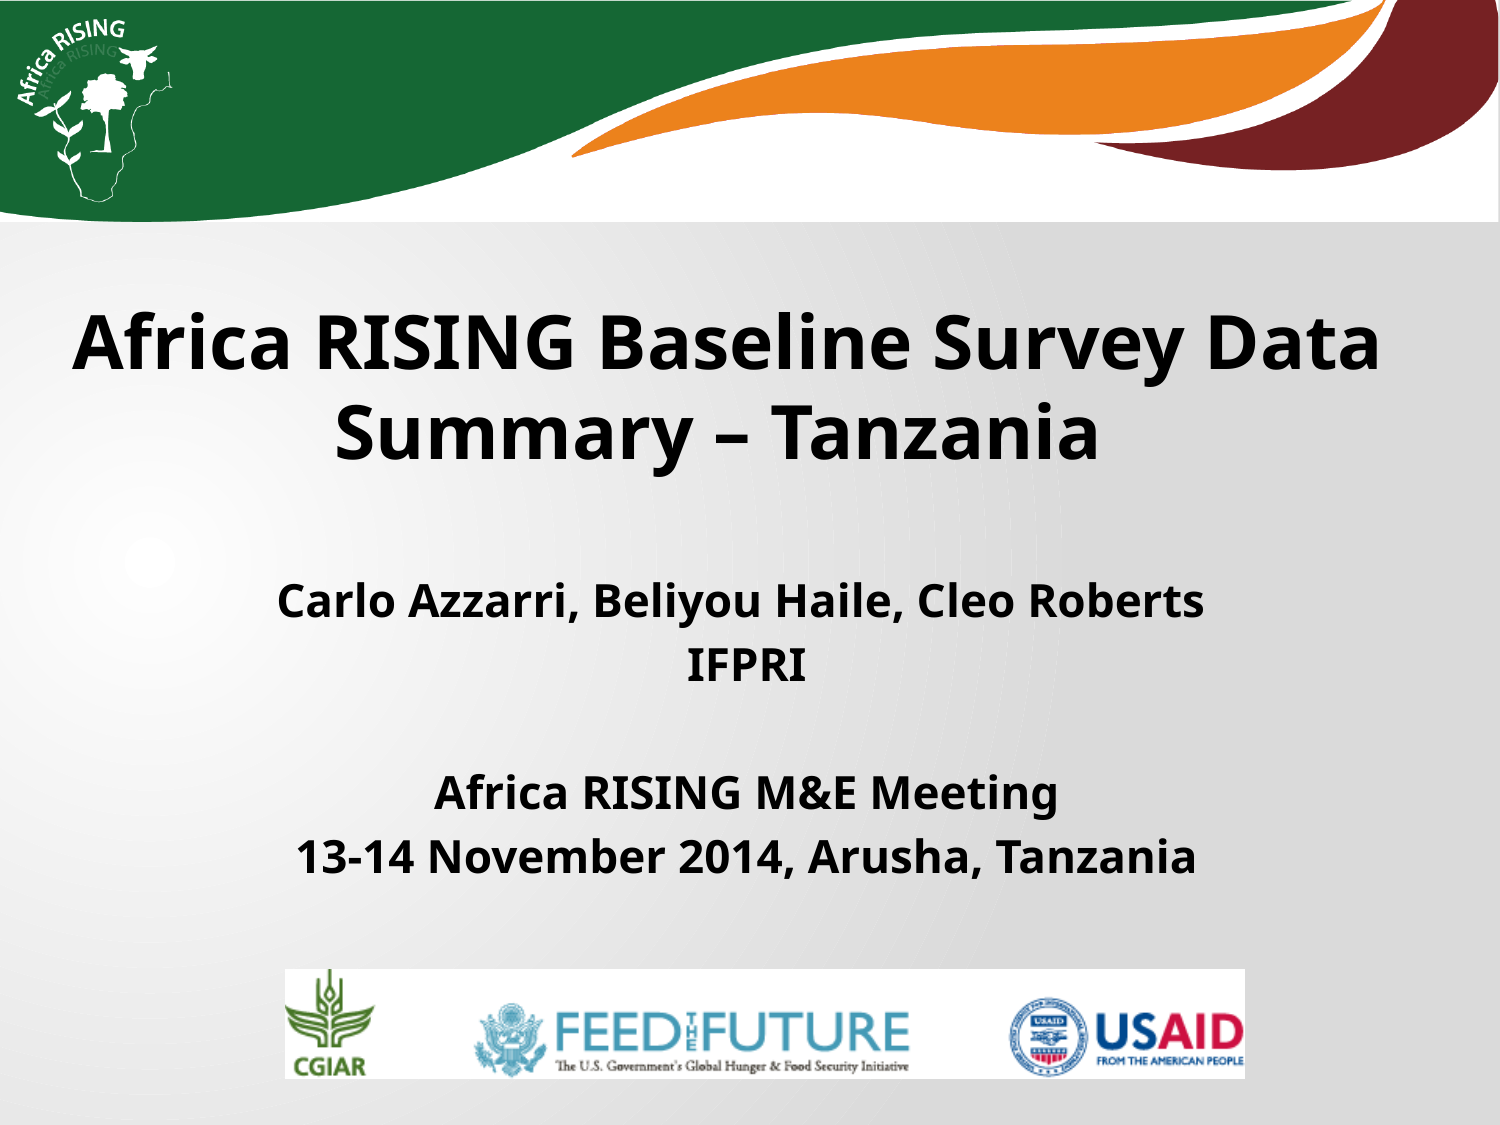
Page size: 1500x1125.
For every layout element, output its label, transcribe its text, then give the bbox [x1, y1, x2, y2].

list Africa RISING Baseline Survey Data Summary – Tanzania [0, 287, 1438, 475]
picture [285, 969, 1245, 1079]
list Carlo Azzarri, Beliyou Haile, Cleo Roberts IFPRI Africa RISING M&E Meeting 13-14 November 2014, Arusha, Tanzania [125, 500, 1350, 963]
picture [0, 0, 1499, 222]
